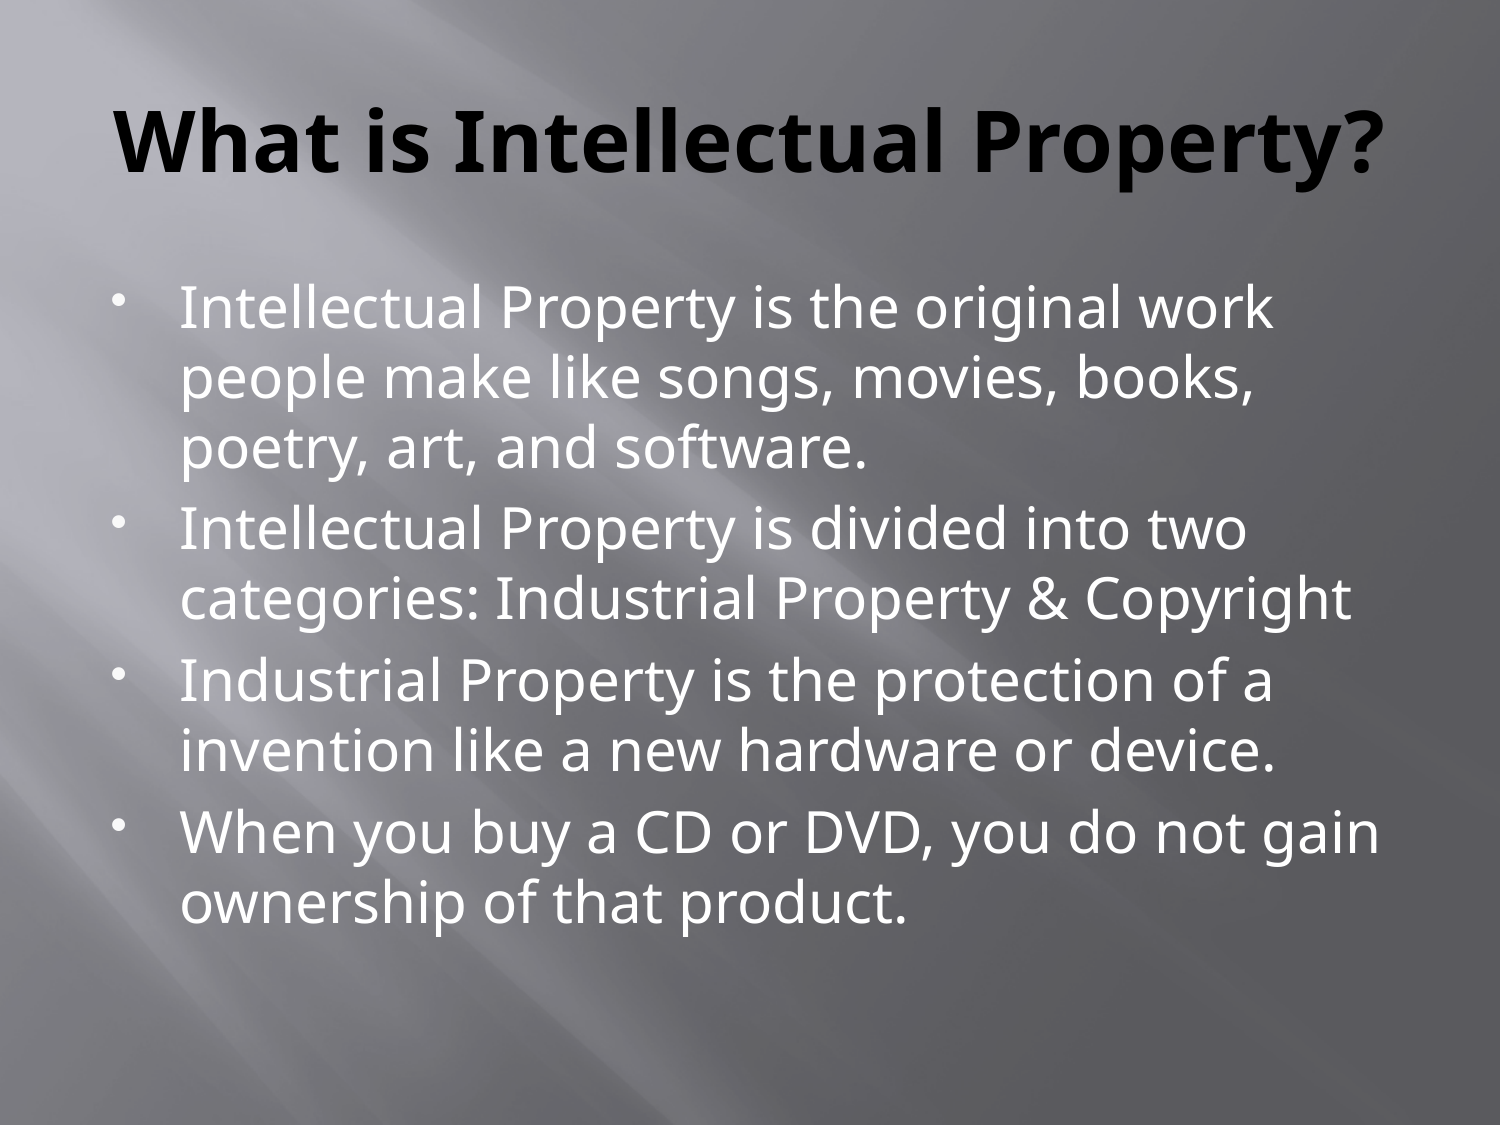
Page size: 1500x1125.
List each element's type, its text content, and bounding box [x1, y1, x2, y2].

title What is Intellectual Property? [75, 45, 1425, 233]
list Intellectual Property is the original work people make like songs, movies, books, poetry, art, and software. Intellectual Property is divided into two categories: Industrial Property & Copyright Industrial Property is the protection of a invention like a new hardware or device. When you buy a CD or DVD, you do not gain ownership of that product. [75, 262, 1425, 1035]
